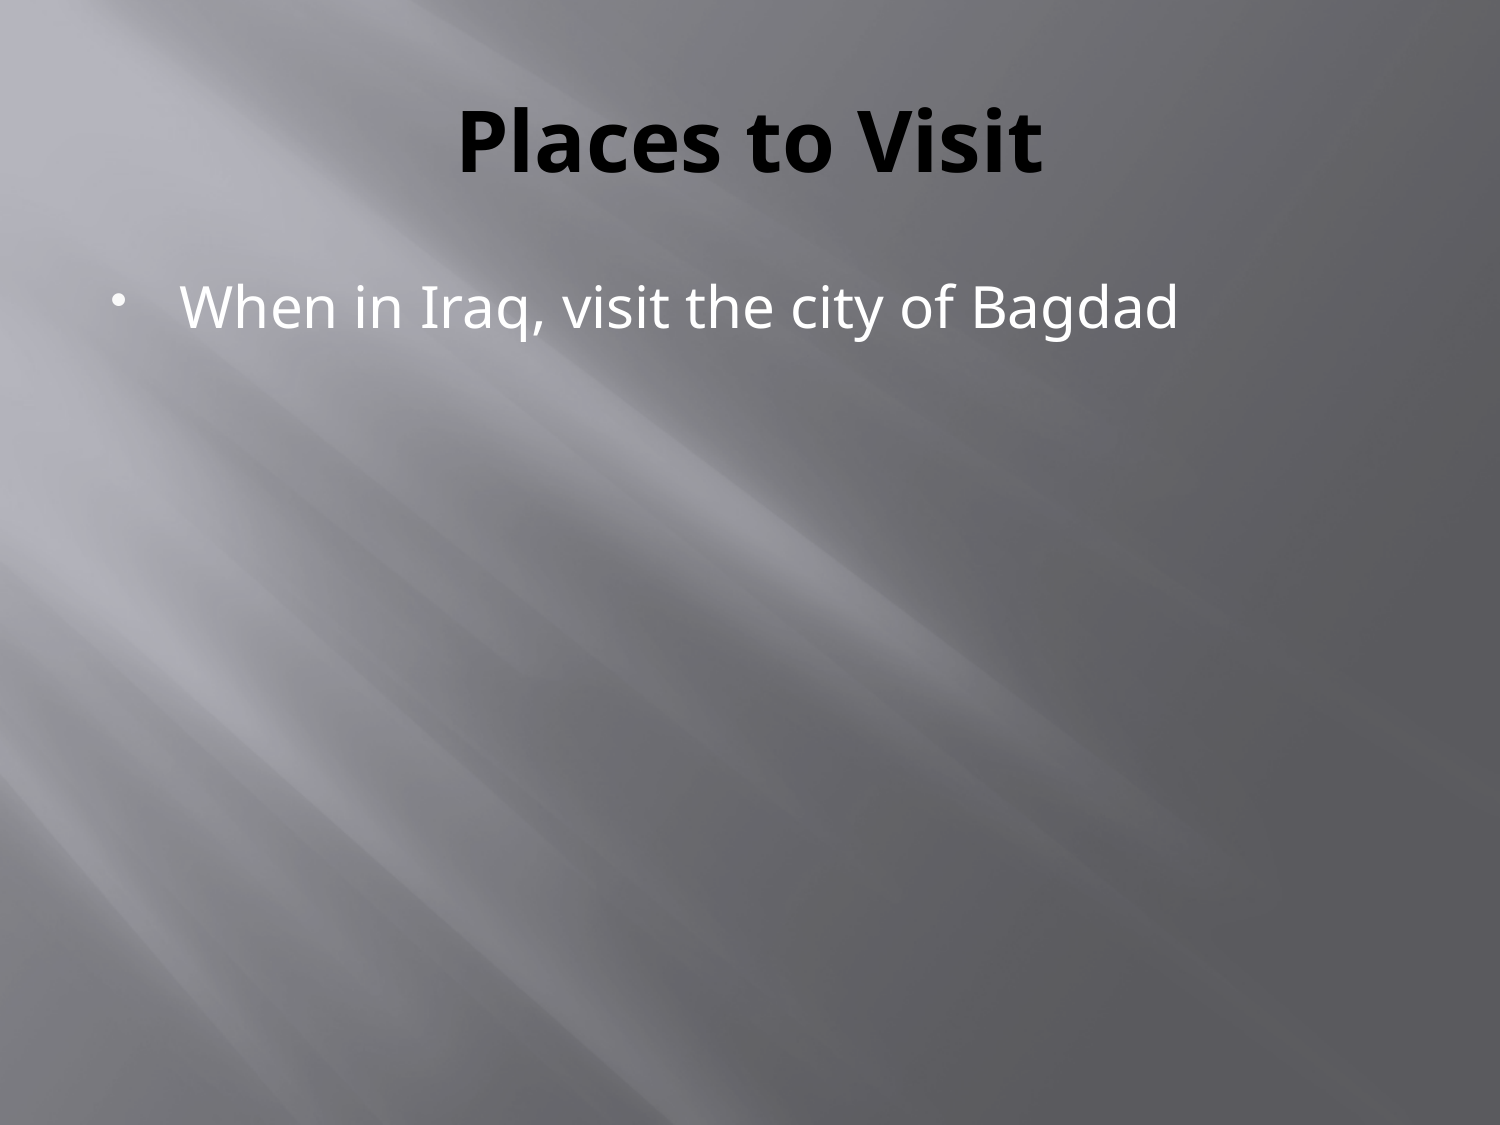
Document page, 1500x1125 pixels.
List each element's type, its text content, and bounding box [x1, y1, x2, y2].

title Places to Visit [75, 45, 1425, 233]
list When in Iraq, visit the city of Bagdad [75, 262, 1425, 1035]
